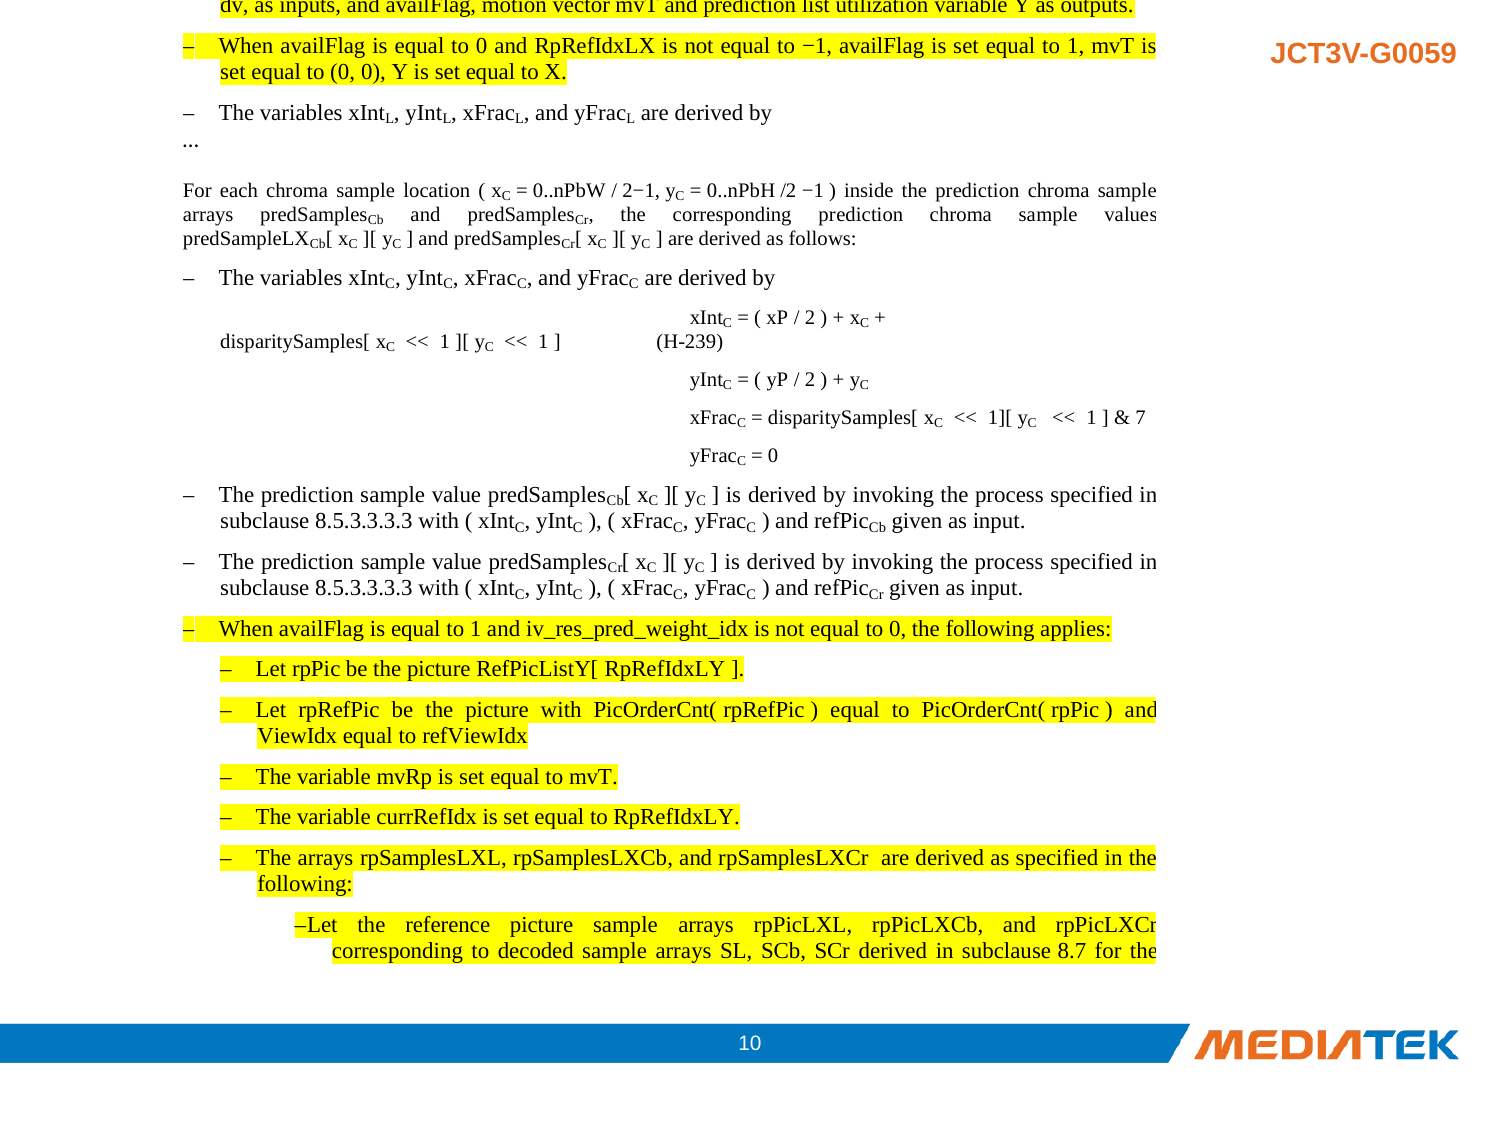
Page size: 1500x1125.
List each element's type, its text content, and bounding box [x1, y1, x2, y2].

picture [789, 1023, 1459, 1063]
slide_number 9 [711, 1022, 789, 1090]
picture [0, 1023, 711, 1063]
picture [182, 0, 1156, 965]
